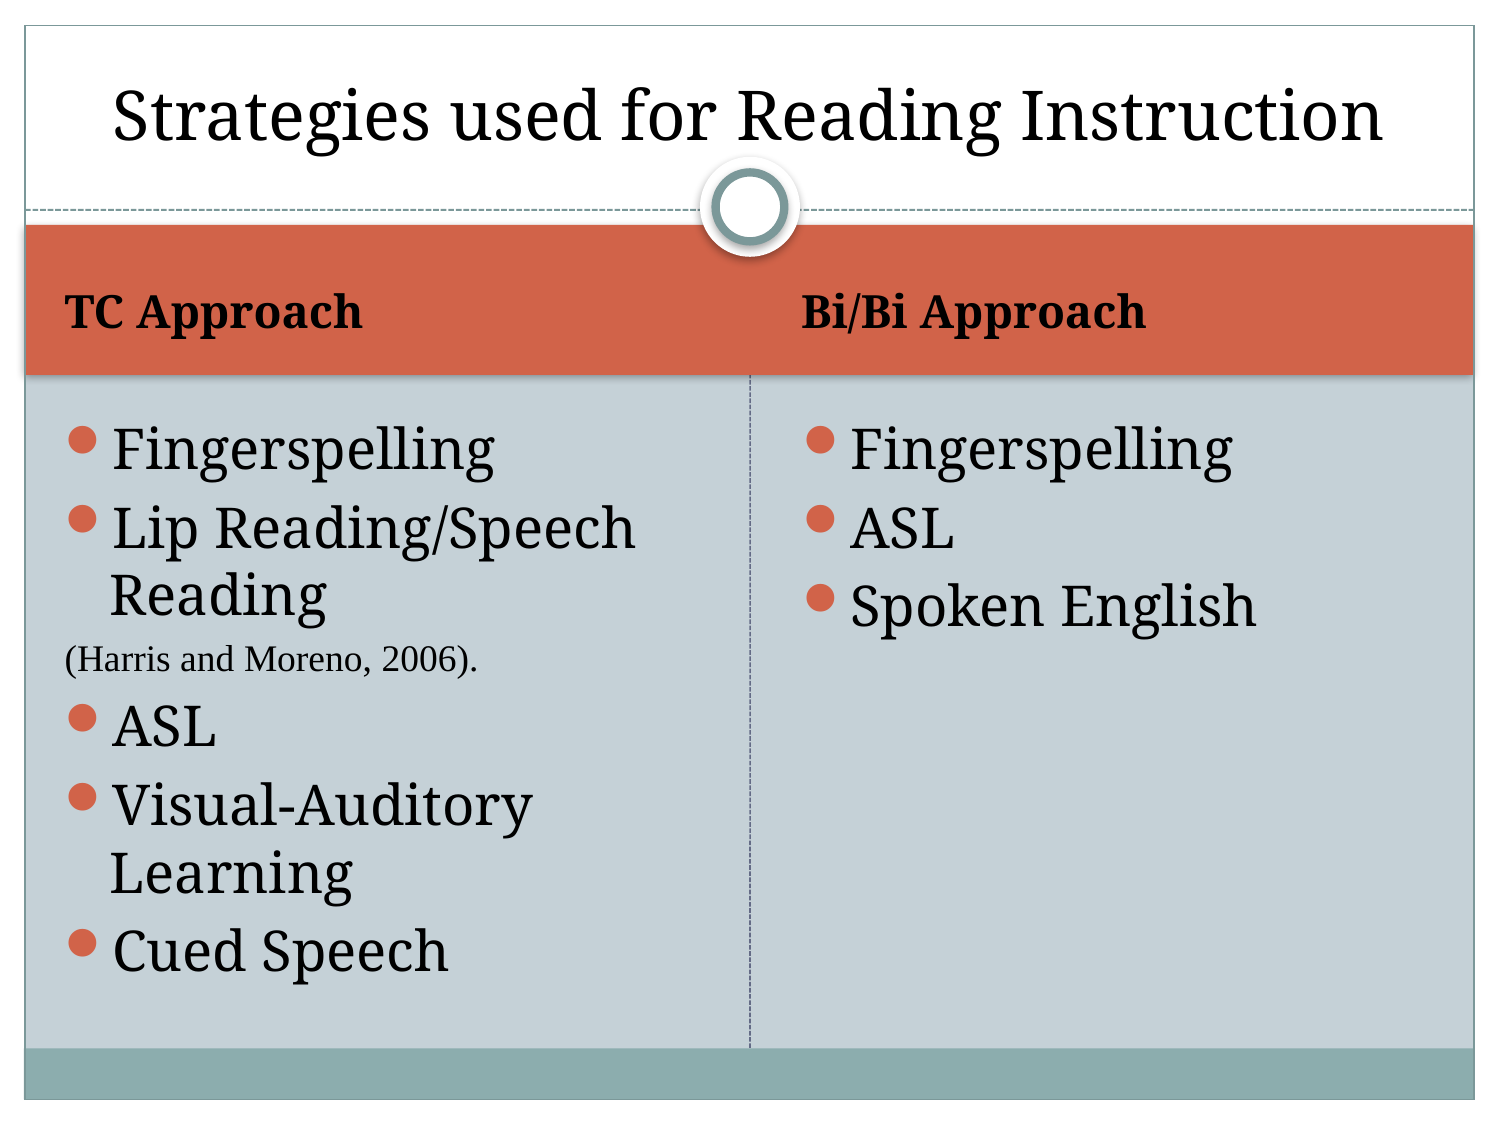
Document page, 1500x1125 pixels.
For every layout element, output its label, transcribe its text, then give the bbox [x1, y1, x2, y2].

list TC Approach [48, 249, 714, 372]
list Bi/Bi Approach [785, 249, 1450, 371]
title Strategies used for Reading Instruction [49, 37, 1450, 163]
list Fingerspelling Lip Reading/Speech Reading (Harris and Moreno, 2006). ASL Visual-Auditory Learning Cued Speech [49, 405, 713, 1032]
list Fingerspelling ASL Spoken English [787, 405, 1451, 1033]
